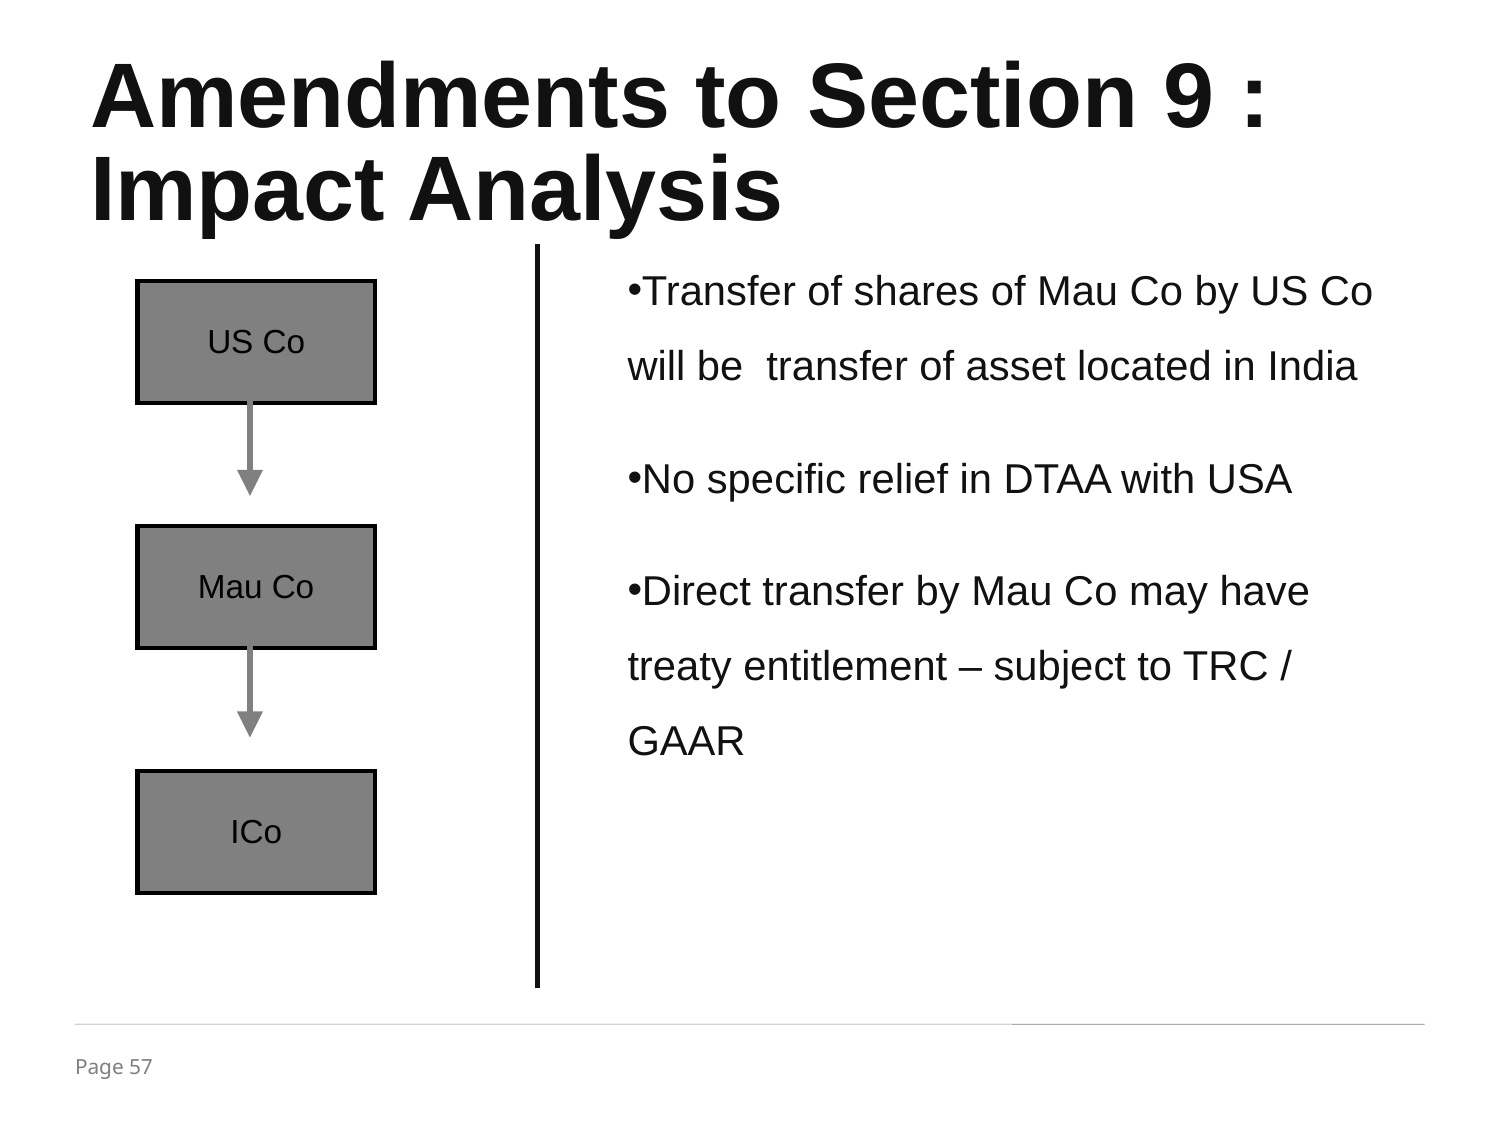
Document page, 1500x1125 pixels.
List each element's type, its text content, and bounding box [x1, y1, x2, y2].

table_cell [137, 650, 375, 769]
table_cell Mau Co [140, 528, 373, 646]
table_cell [137, 405, 375, 524]
table_cell ICo [140, 773, 373, 891]
table_header US Co [140, 283, 373, 401]
list Transfer of shares of Mau Co by US Co will be transfer of asset located in India No specific relief in DTAA with USA Direct transfer by Mau Co may have treaty entitlement – subject to TRC / GAAR [612, 231, 1426, 1080]
title Amendments to Section 9 : Impact Analysis [75, 45, 1425, 173]
